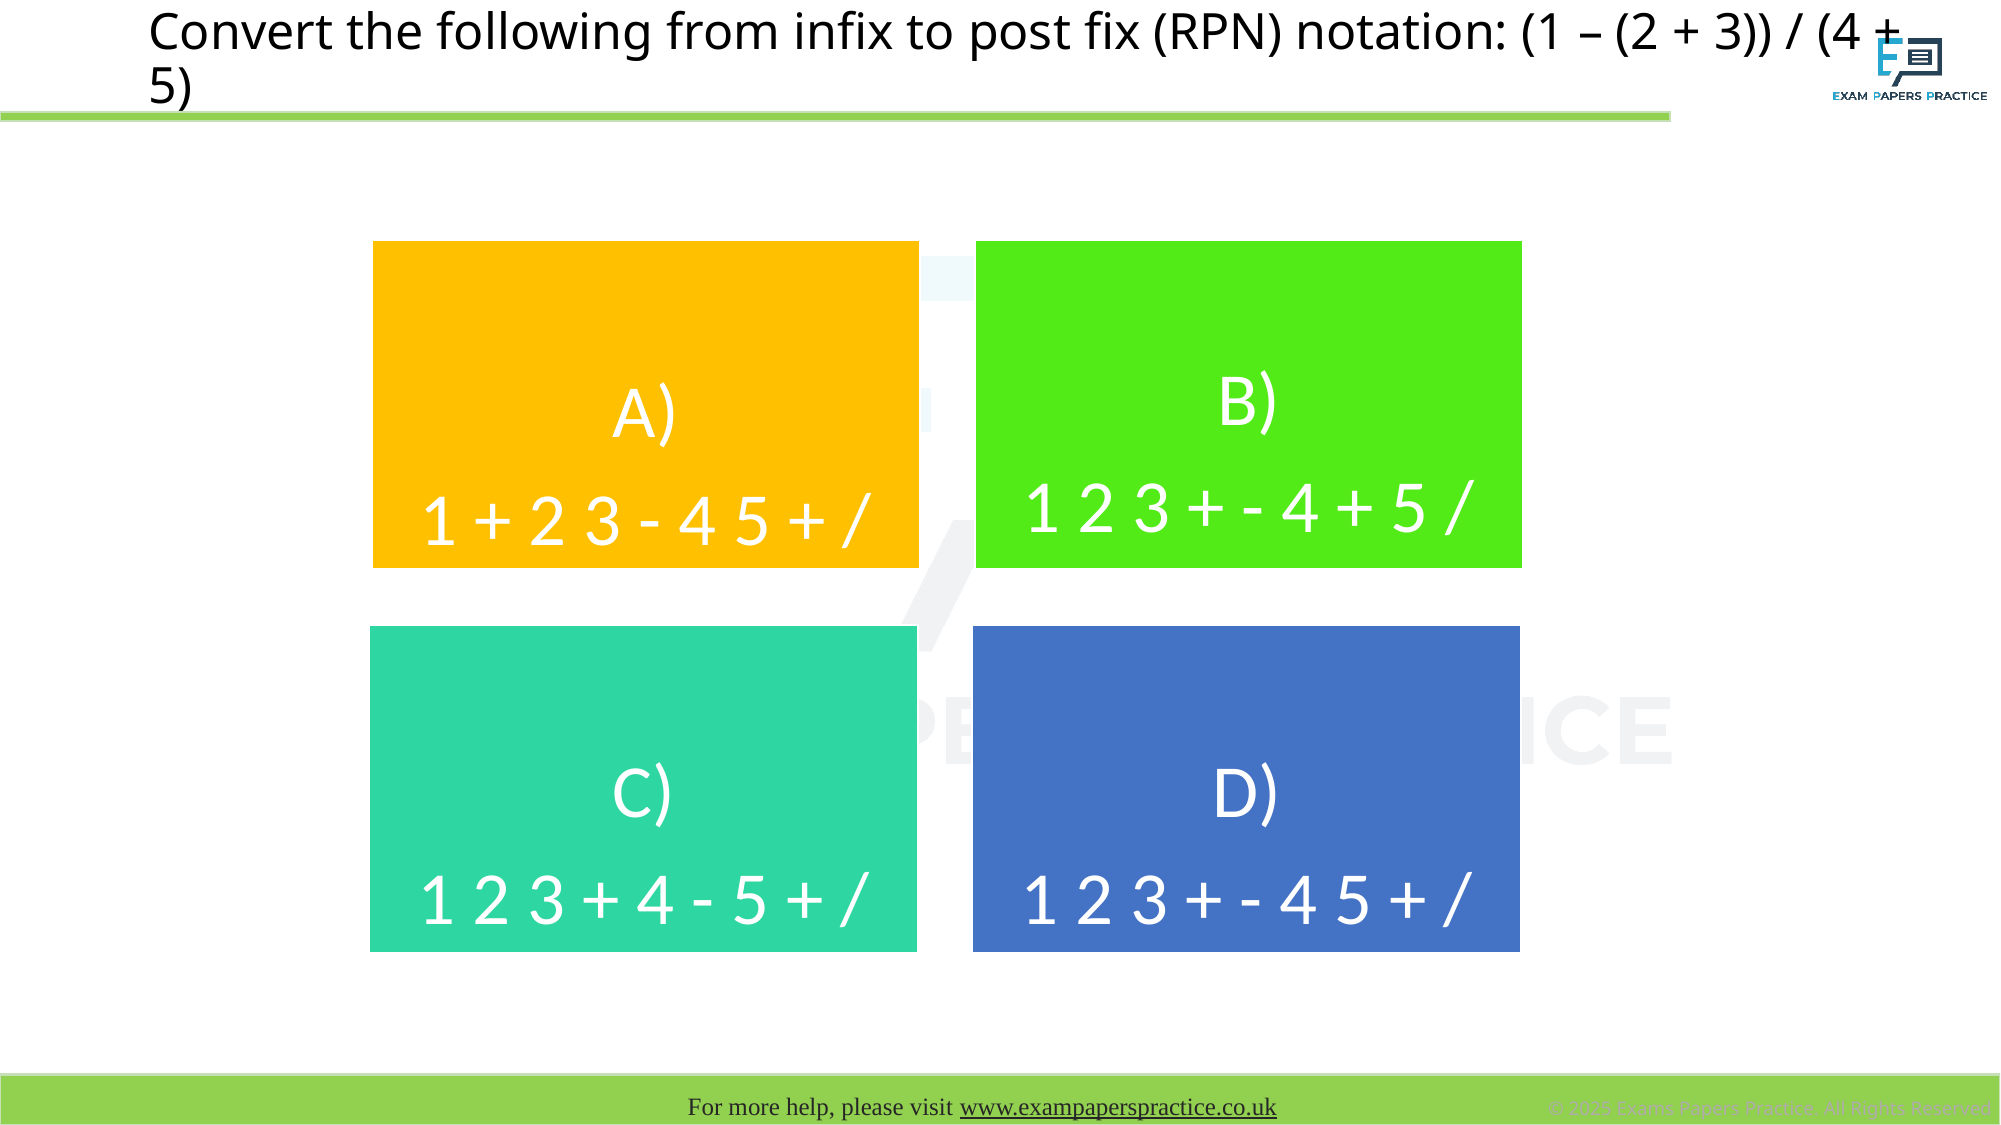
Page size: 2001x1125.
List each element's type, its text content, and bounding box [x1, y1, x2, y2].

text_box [84, 239, 1810, 954]
title Convert the following from infix to post fix (RPN) notation: (1 – (2 + 3)) / (4 + 5) [133, 0, 1934, 169]
